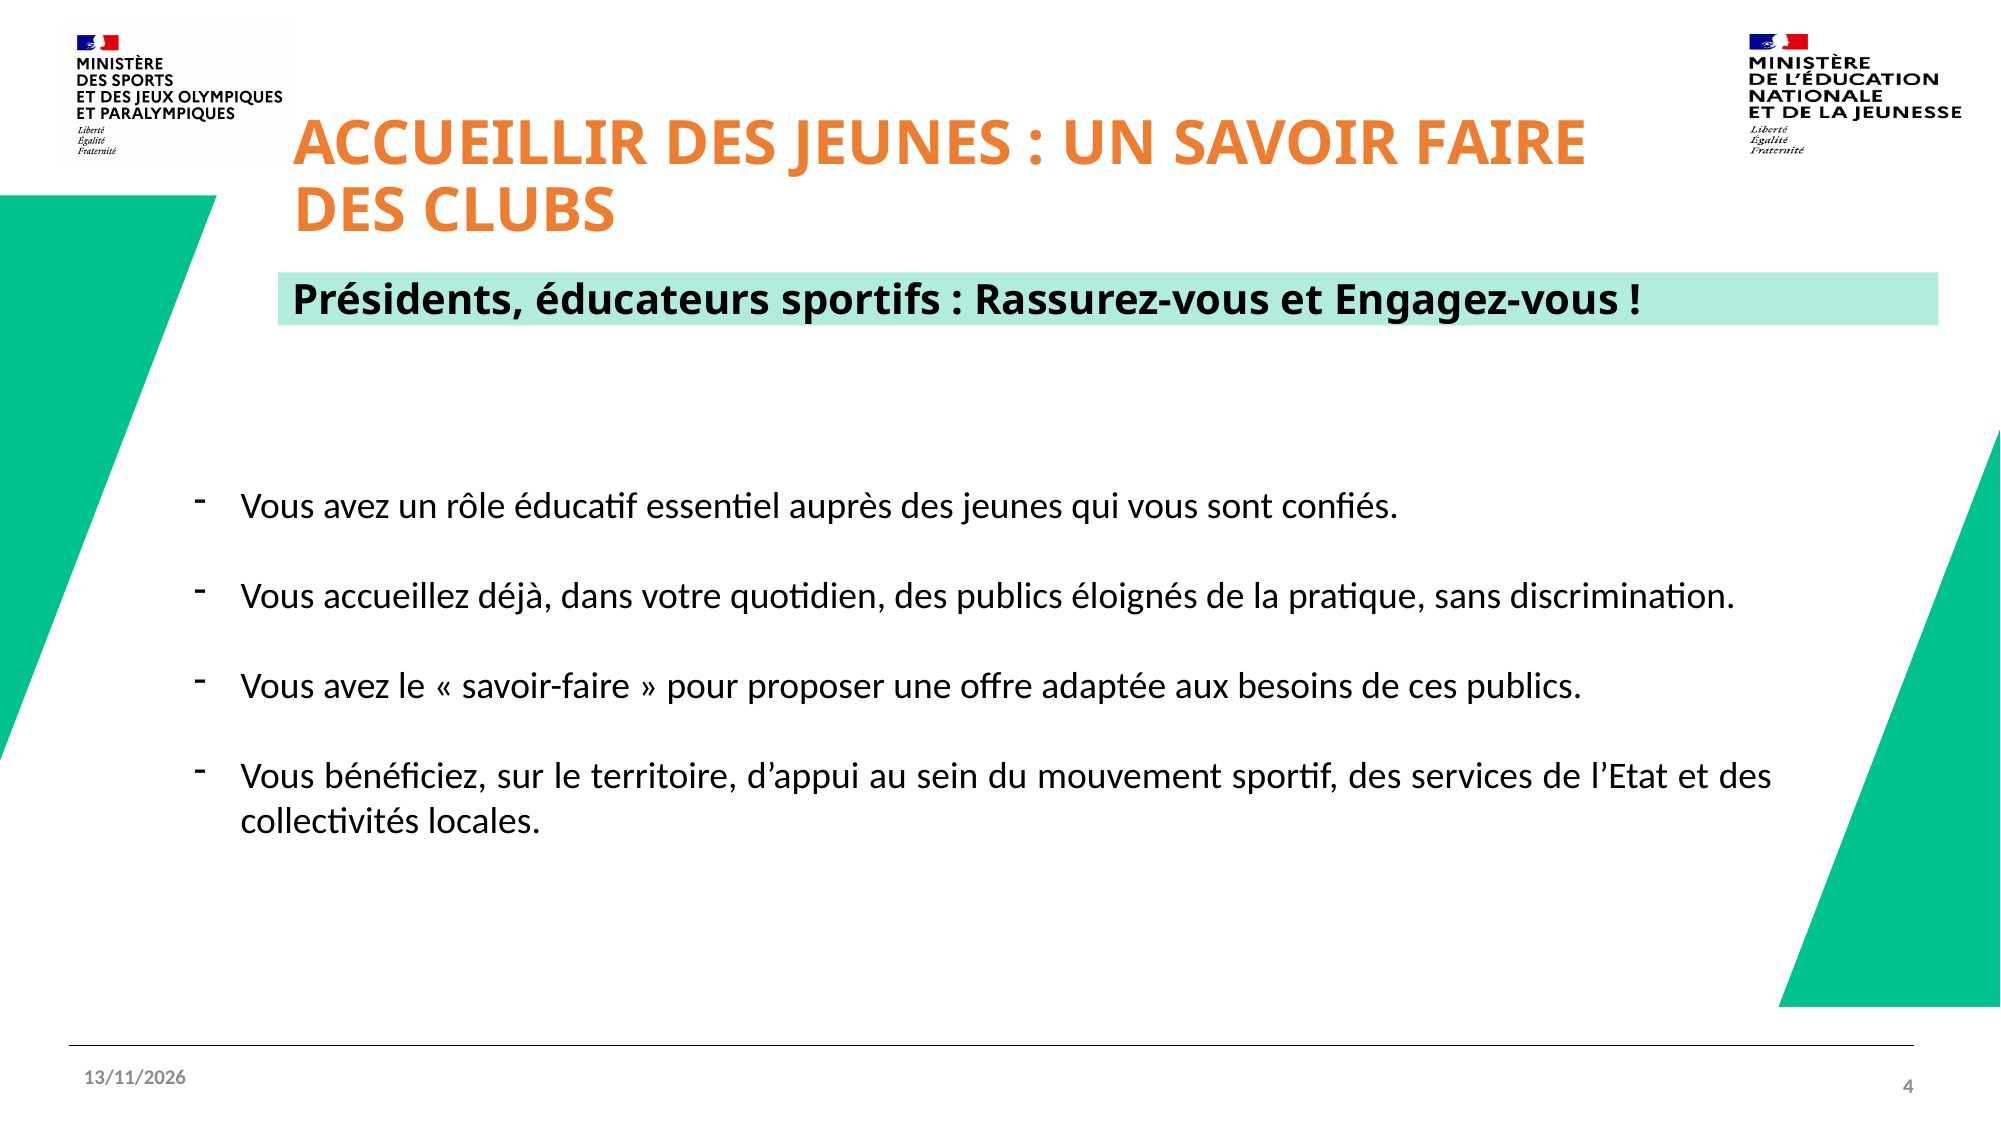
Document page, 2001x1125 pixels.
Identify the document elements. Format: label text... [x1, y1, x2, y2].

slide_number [69, 1046, 519, 1107]
picture [62, 20, 297, 169]
slide_number 4 [1618, 1046, 1914, 1125]
title ACCUEILLIR DES JEUNES : UN SAVOIR FAIRE DES CLUBS [278, 104, 1690, 253]
text_box Vous avez un rôle éducatif essentiel auprès des jeunes qui vous sont confiés. Vous accueillez déjà, dans votre quotidien, des publics éloignés de la pratique, sans discrimination. Vous avez le « savoir-faire » pour proposer une offre adaptée aux besoins de ces publics. Vous bénéficiez, sur le territoire, d’appui au sein du mouvement sportif, des services de l’Etat et des collectivités locales. [179, 473, 1790, 849]
text_box Présidents, éducateurs sportifs : Rassurez-vous et Engagez-vous ! [278, 272, 1939, 326]
picture [1749, 34, 1963, 155]
